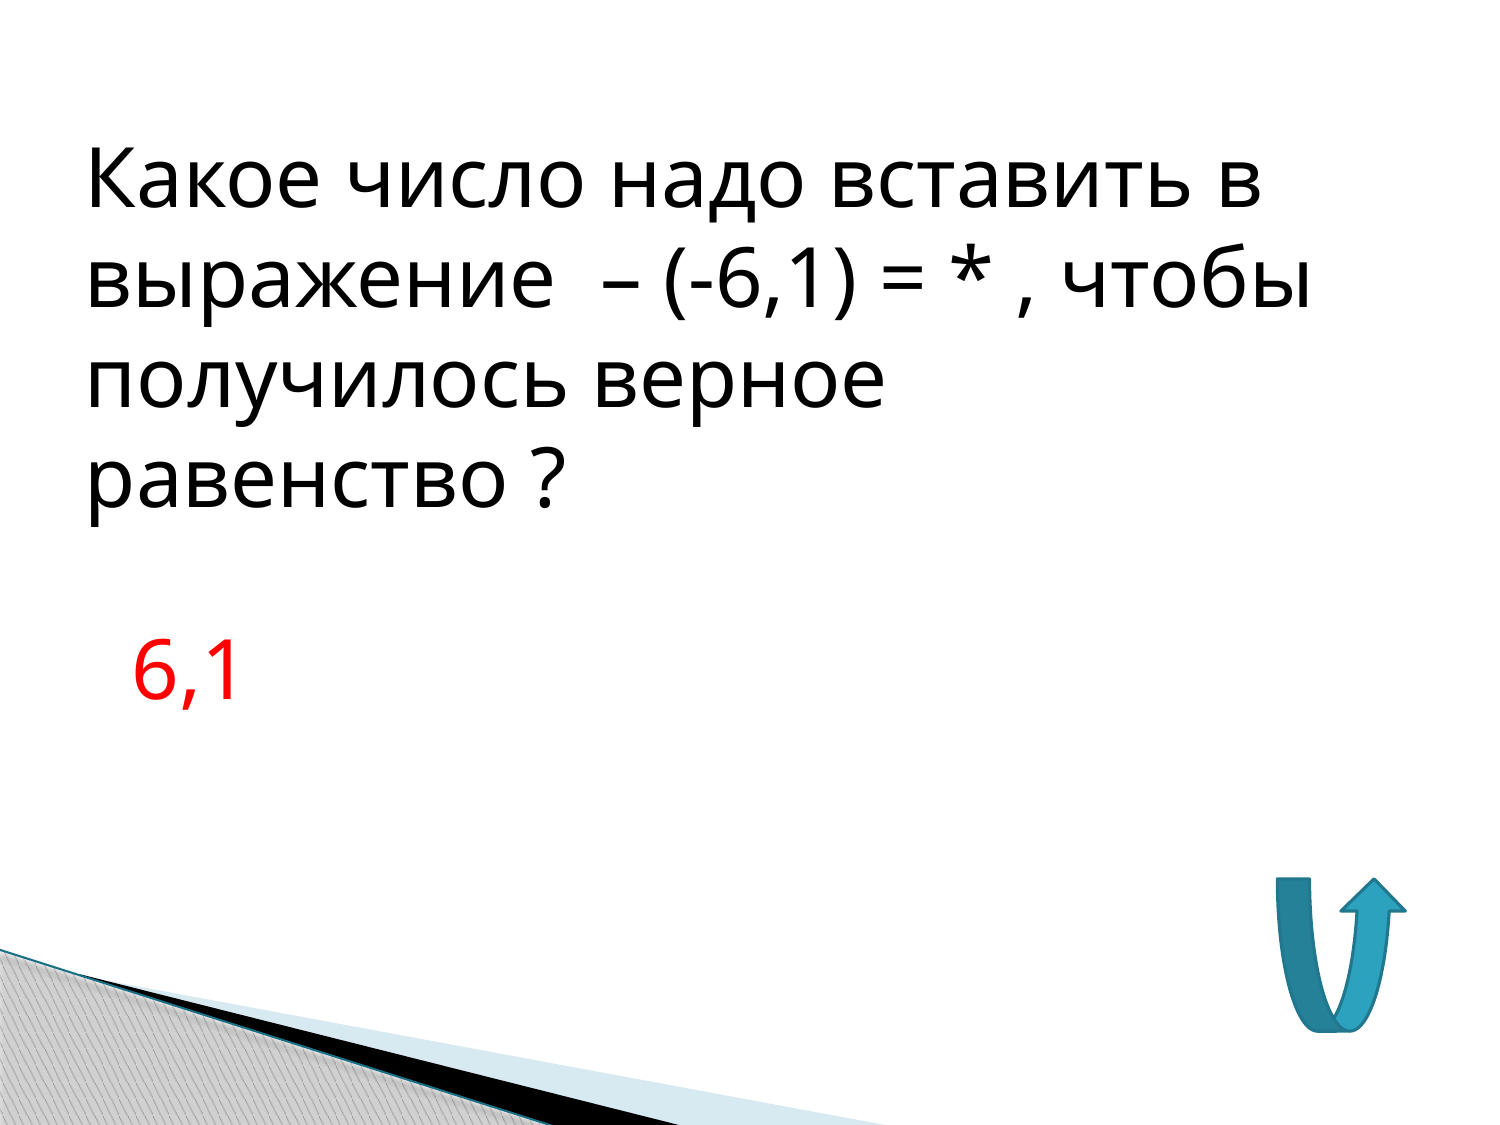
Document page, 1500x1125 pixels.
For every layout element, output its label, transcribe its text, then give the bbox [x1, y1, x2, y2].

text_box 6,1 [117, 609, 387, 725]
text_box [1275, 877, 1407, 1033]
text_box Какое число надо вставить в выражение – (-6,1) = * , чтобы получилось верное равенство ? [70, 117, 1395, 532]
